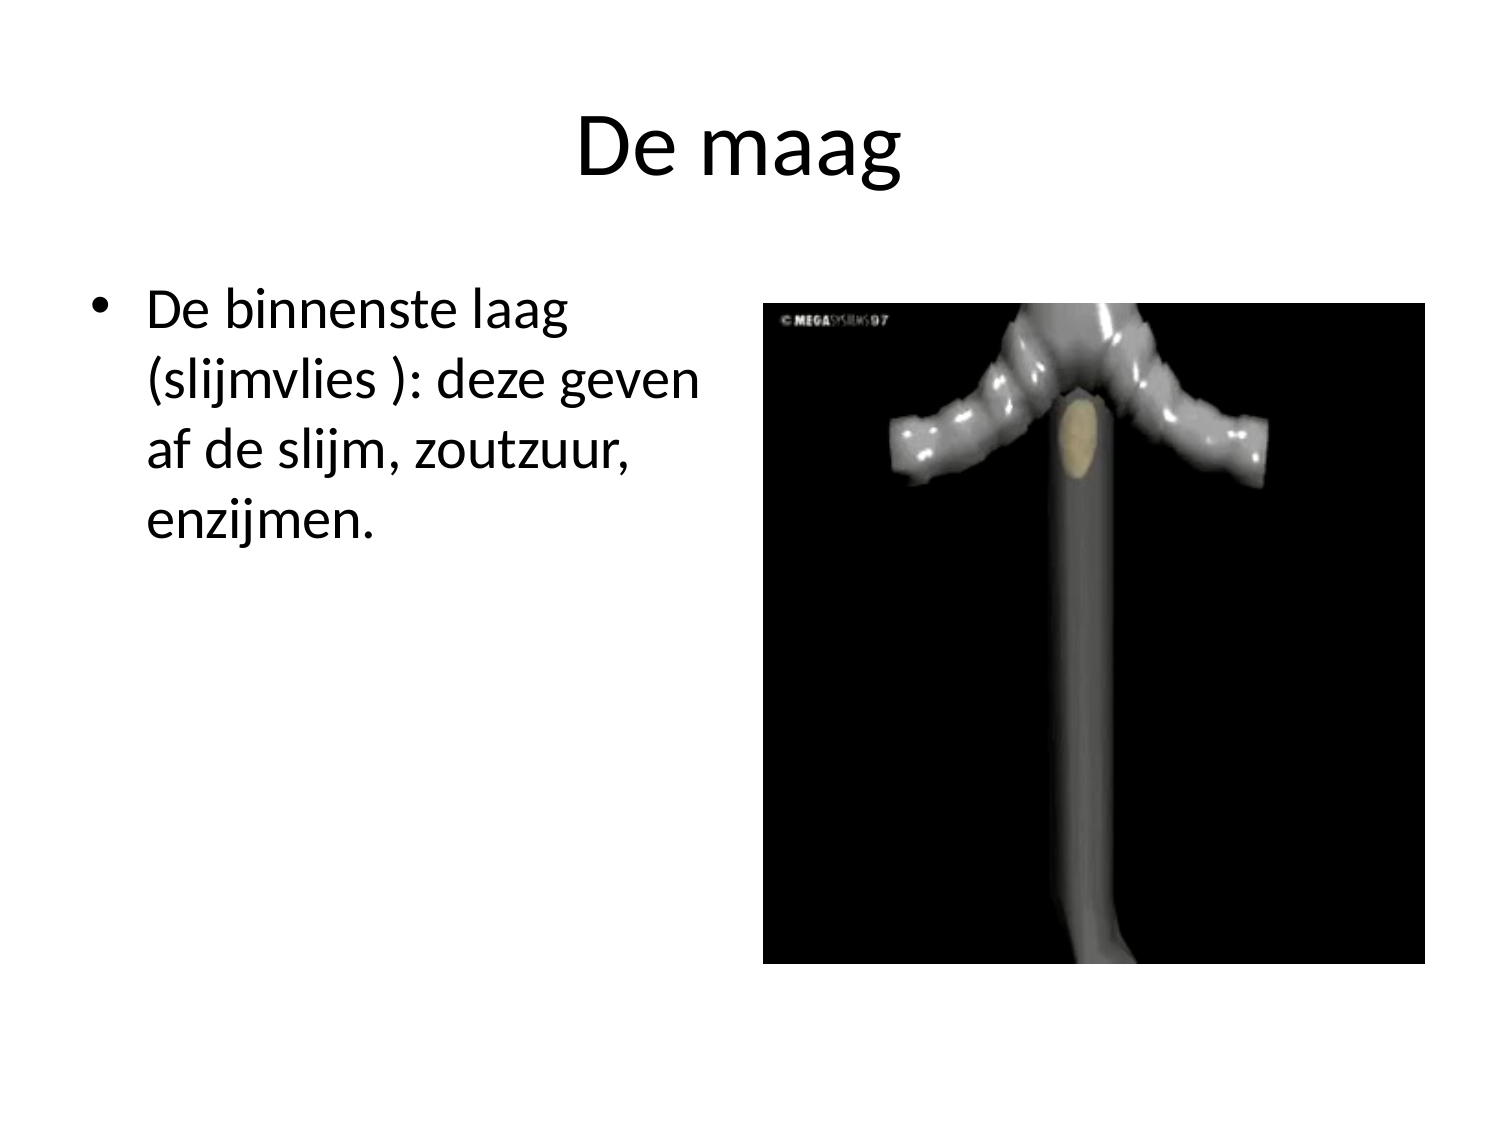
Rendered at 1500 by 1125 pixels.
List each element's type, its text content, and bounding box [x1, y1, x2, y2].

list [762, 302, 1426, 965]
title De maag [75, 45, 1425, 233]
list De binnenste laag (slijmvlies ): deze geven af de slijm, zoutzuur, enzijmen. [75, 262, 738, 1005]
